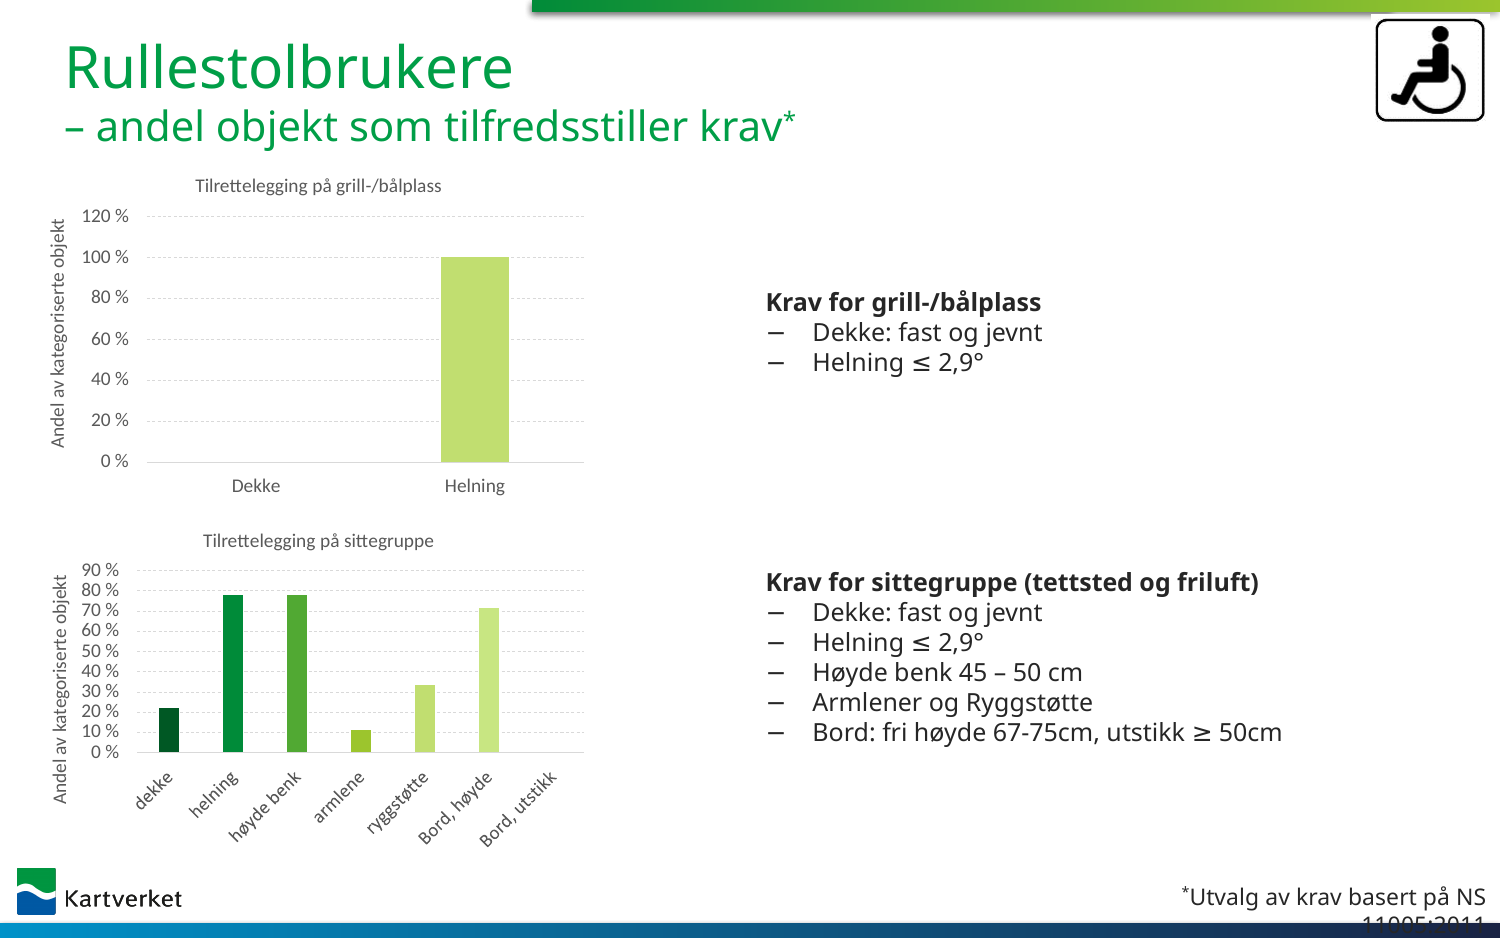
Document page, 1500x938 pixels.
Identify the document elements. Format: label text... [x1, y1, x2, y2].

text_box Krav for sittegruppe (tettsted og friluft) Dekke: fast og jevnt Helning ≤ 2,9° Høyde benk 45 – 50 cm Armlener og Ryggstøtte Bord: fri høyde 67-75cm, utstikk ≥ 50cm [750, 559, 1500, 754]
picture [1371, 13, 1491, 127]
picture [41, 520, 596, 859]
text_box Krav for grill-/bålplass Dekke: fast og jevnt Helning ≤ 2,9° [750, 279, 1452, 384]
picture [41, 166, 596, 505]
text_box *Utvalg av krav basert på NS 11005:2011 [1068, 873, 1500, 938]
text_box Rullestolbrukere – andel objekt som tilfredsstiller krav* [49, 14, 1431, 158]
